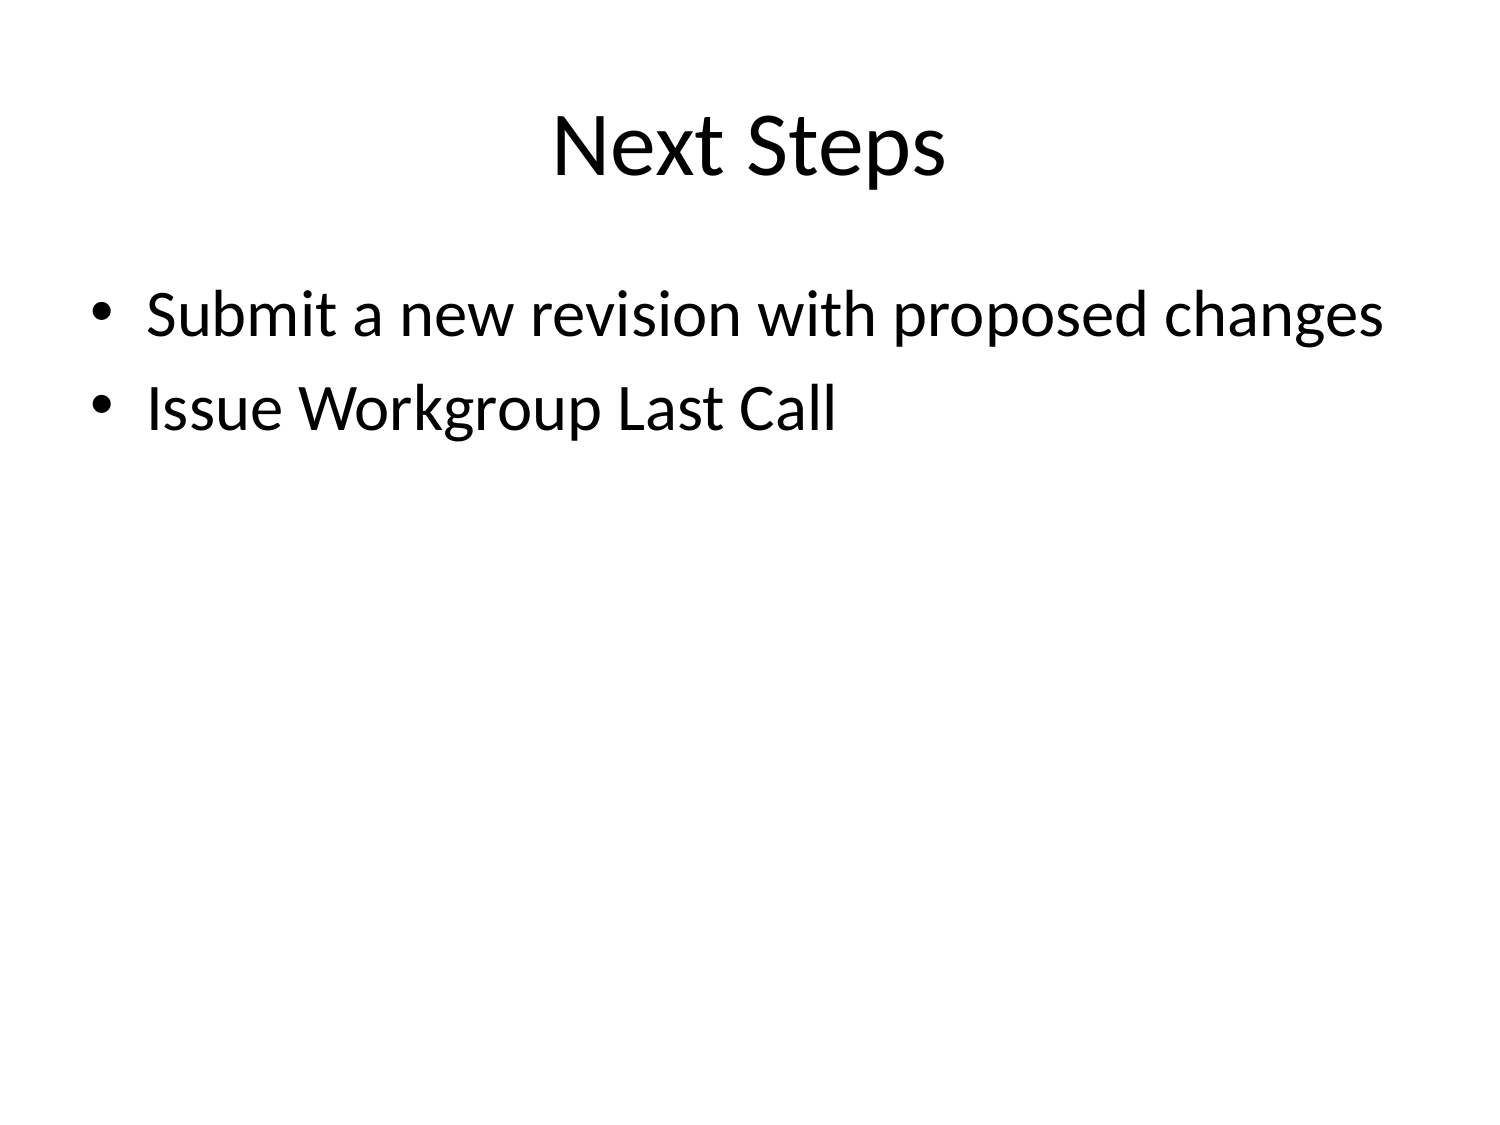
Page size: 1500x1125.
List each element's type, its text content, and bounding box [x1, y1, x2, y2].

list Submit a new revision with proposed changes Issue Workgroup Last Call [75, 262, 1425, 1005]
title Next Steps [75, 45, 1425, 233]
